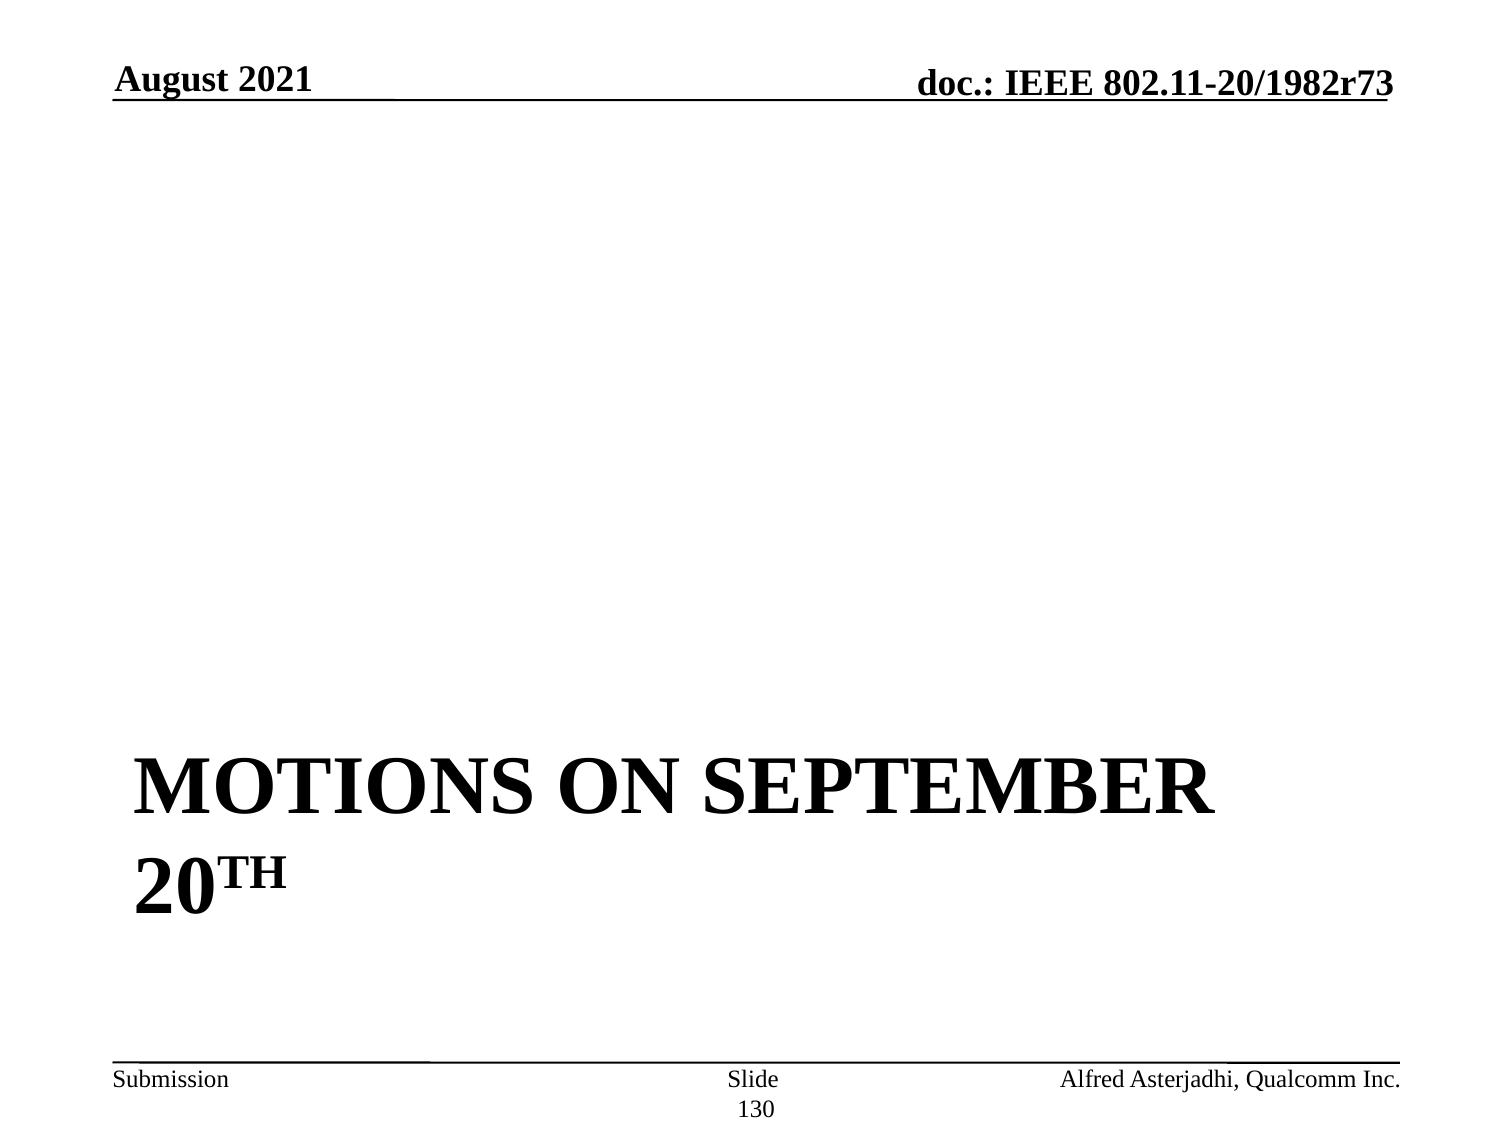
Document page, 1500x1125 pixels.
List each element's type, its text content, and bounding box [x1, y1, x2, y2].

title Motions on September 20th [118, 722, 1394, 947]
footer Alfred Asterjadhi, Qualcomm Inc. [878, 1061, 1402, 1093]
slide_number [114, 54, 423, 100]
slide_number Slide 130 [712, 1061, 800, 1123]
